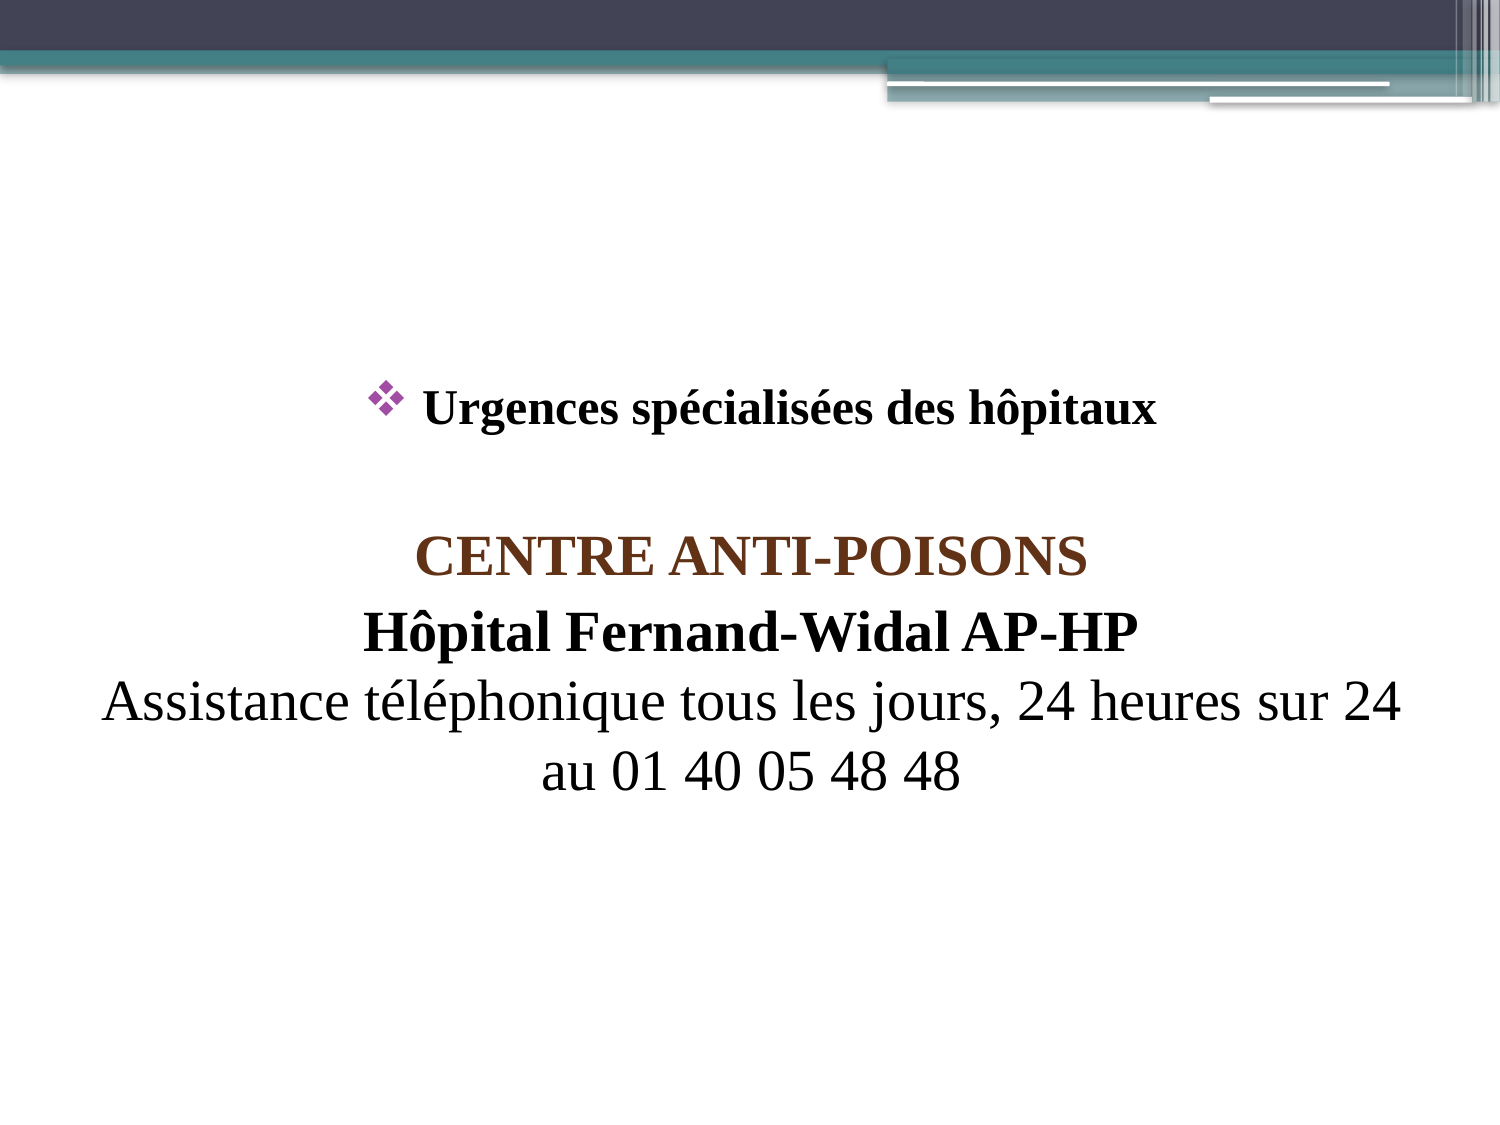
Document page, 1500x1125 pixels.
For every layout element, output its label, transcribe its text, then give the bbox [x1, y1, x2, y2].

list Urgences spécialisées des hôpitaux CENTRE ANTI-POISONS Hôpital Fernand-Widal AP-HP Assistance téléphonique tous les jours, 24 heures sur 24 au 01 40 05 48 48 [76, 290, 1427, 1125]
